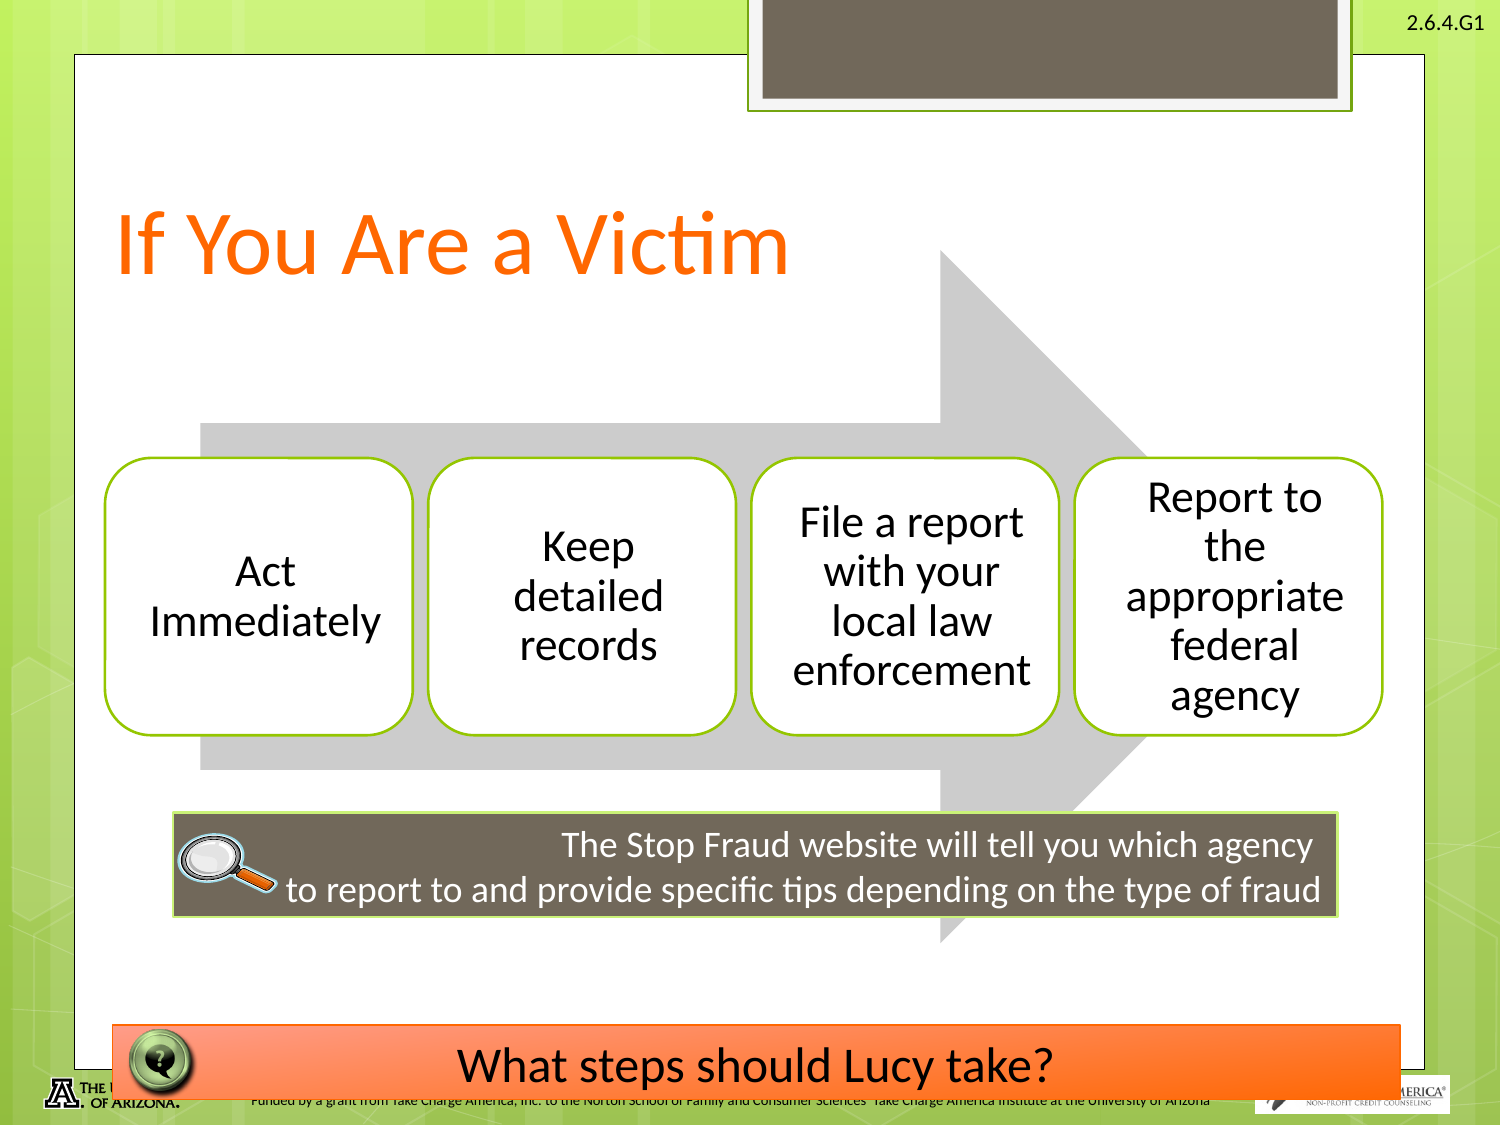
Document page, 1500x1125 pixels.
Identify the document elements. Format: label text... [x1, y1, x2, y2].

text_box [112, 1024, 1401, 1101]
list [104, 249, 1384, 944]
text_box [172, 812, 1338, 919]
title If You Are a Victim [99, 112, 1253, 255]
